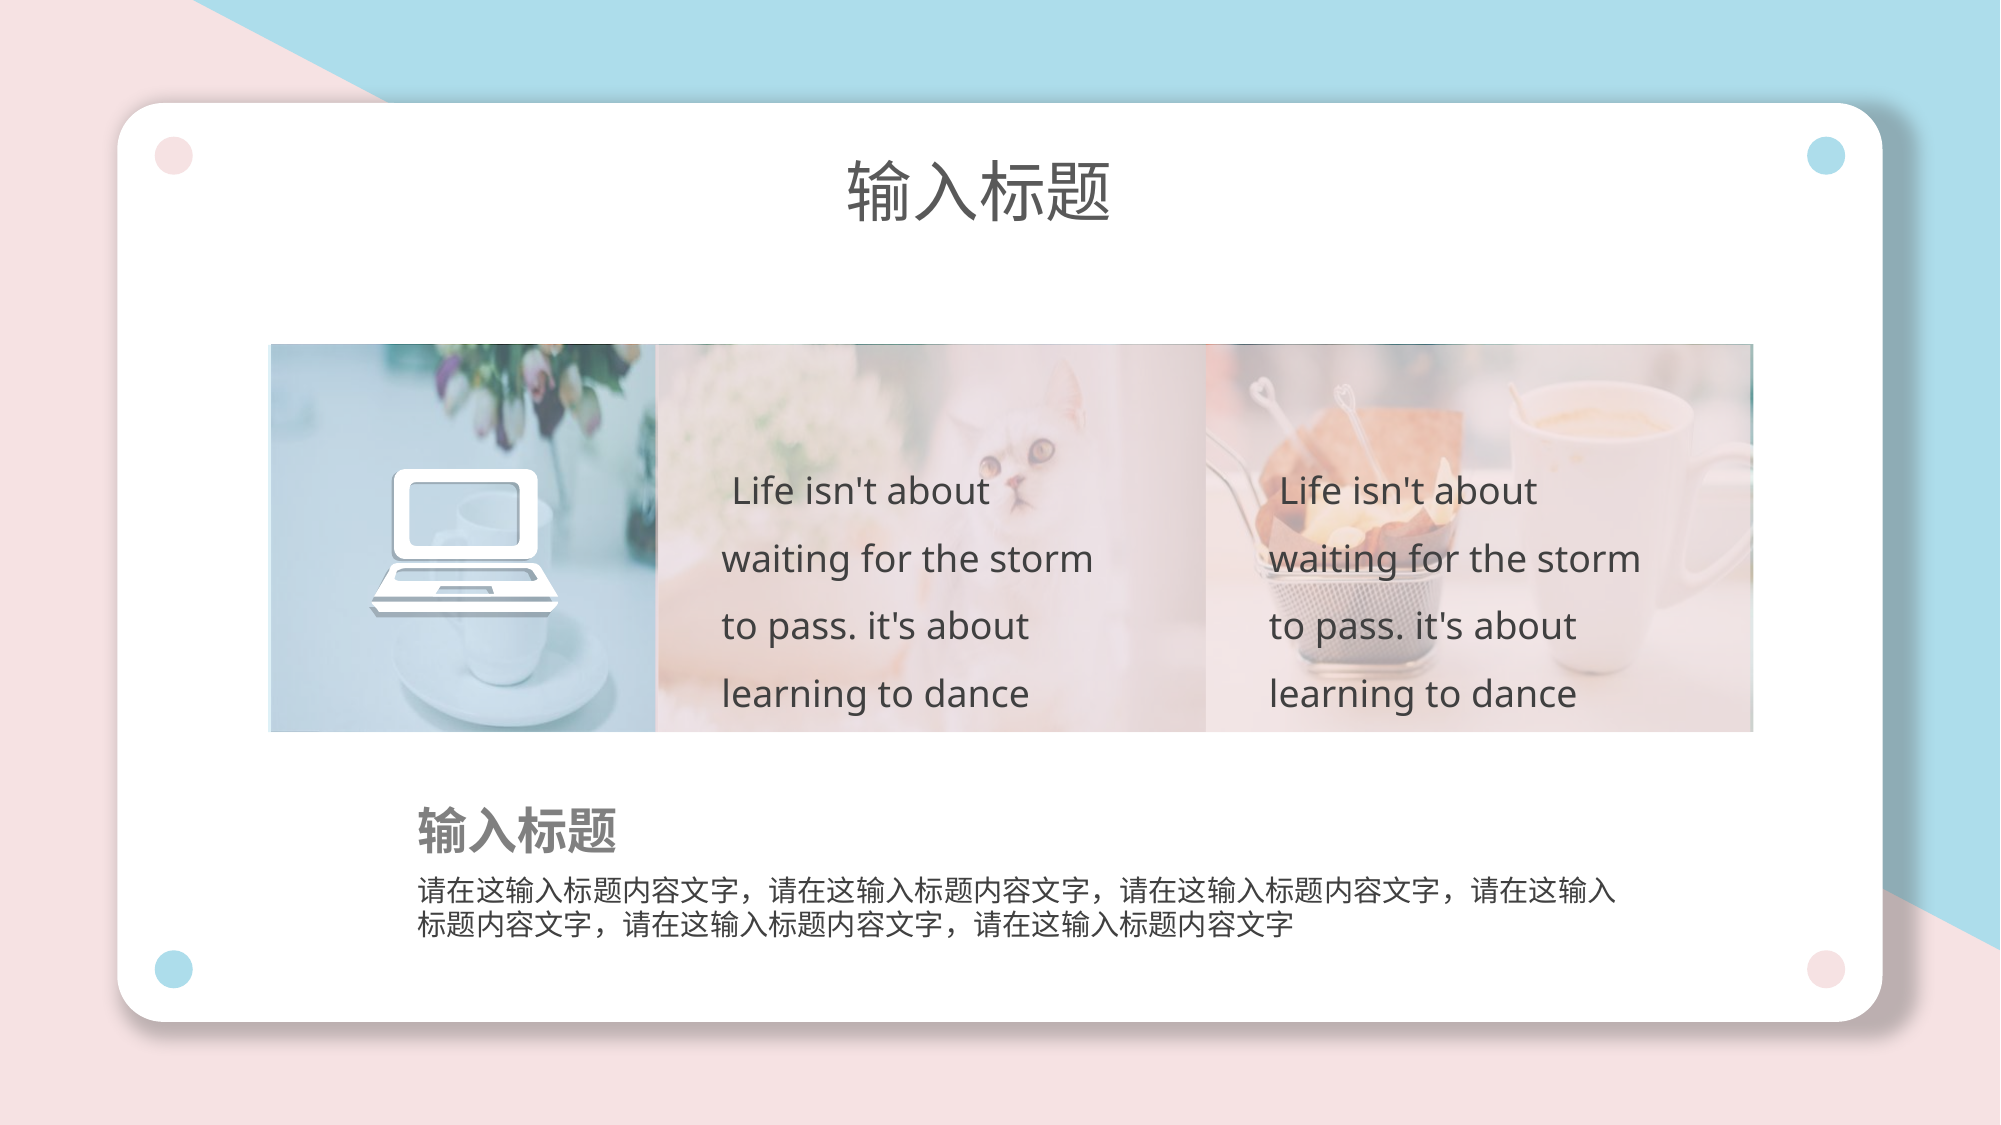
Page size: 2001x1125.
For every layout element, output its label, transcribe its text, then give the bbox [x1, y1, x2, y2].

text_box [654, 344, 1751, 733]
text_box [153, 949, 194, 990]
text_box [192, 0, 2000, 952]
text_box 请在这输入标题内容文字，请在这输入标题内容文字，请在这输入标题内容文字，请在这输入标题内容文字，请在这输入标题内容文字，请在这输入标题内容文字 [402, 864, 1646, 950]
text_box 输入标题 [830, 142, 1170, 238]
text_box [153, 135, 194, 176]
text_box [267, 344, 654, 733]
text_box Life isn't about waiting for the storm to pass. it's about learning to dance [706, 437, 1137, 722]
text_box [368, 469, 559, 618]
text_box Life isn't about waiting for the storm to pass. it's about learning to dance [1254, 437, 1685, 722]
text_box [1806, 135, 1847, 176]
text_box [1806, 949, 1847, 990]
text_box [116, 101, 1884, 1023]
text_box 输入标题 [402, 792, 714, 867]
